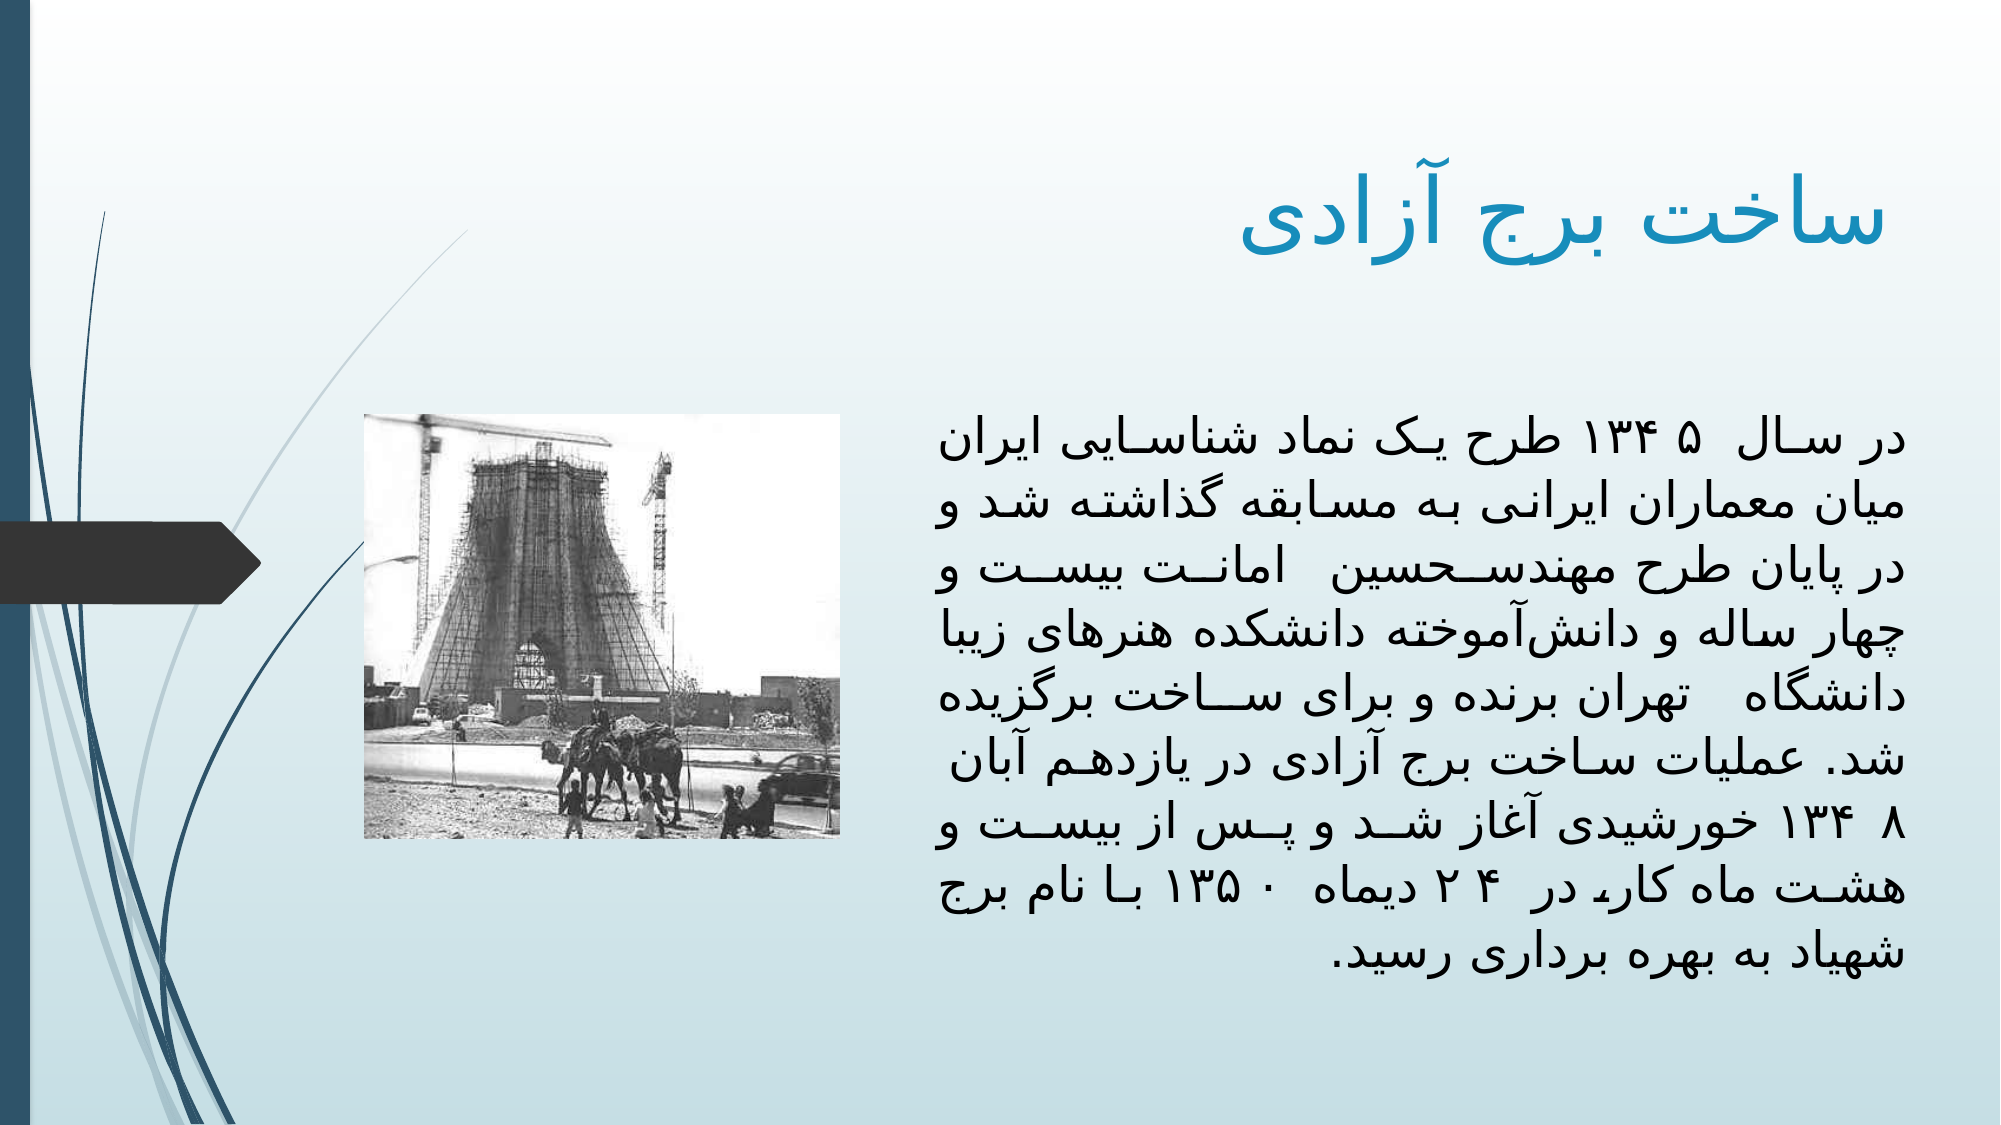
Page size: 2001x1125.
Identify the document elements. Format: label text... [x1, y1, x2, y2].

text_box در سال ۱۳۴۵ طرح یک نماد شناسایی ایران میان معماران ایرانی به مسابقه گذاشته شد و در پایان طرح مهندسحسین امانت بیست و چهار ساله و دانش‌آموخته دانشکده هنرهای زیبا دانشگاه تهران برنده و برای ساخت برگزیده شد. عملیات ساخت برج آزادی در یازدهم آبان ۱۳۴۸ خورشیدی آغاز شد و پس از بیست و هشت ماه کار، در ۲۴ دیماه ۱۳۵۰ با نام برج شهیاد به بهره برداری رسید. [922, 392, 1923, 985]
title ساخت برج آزادی [106, 98, 1907, 316]
picture [363, 414, 840, 839]
